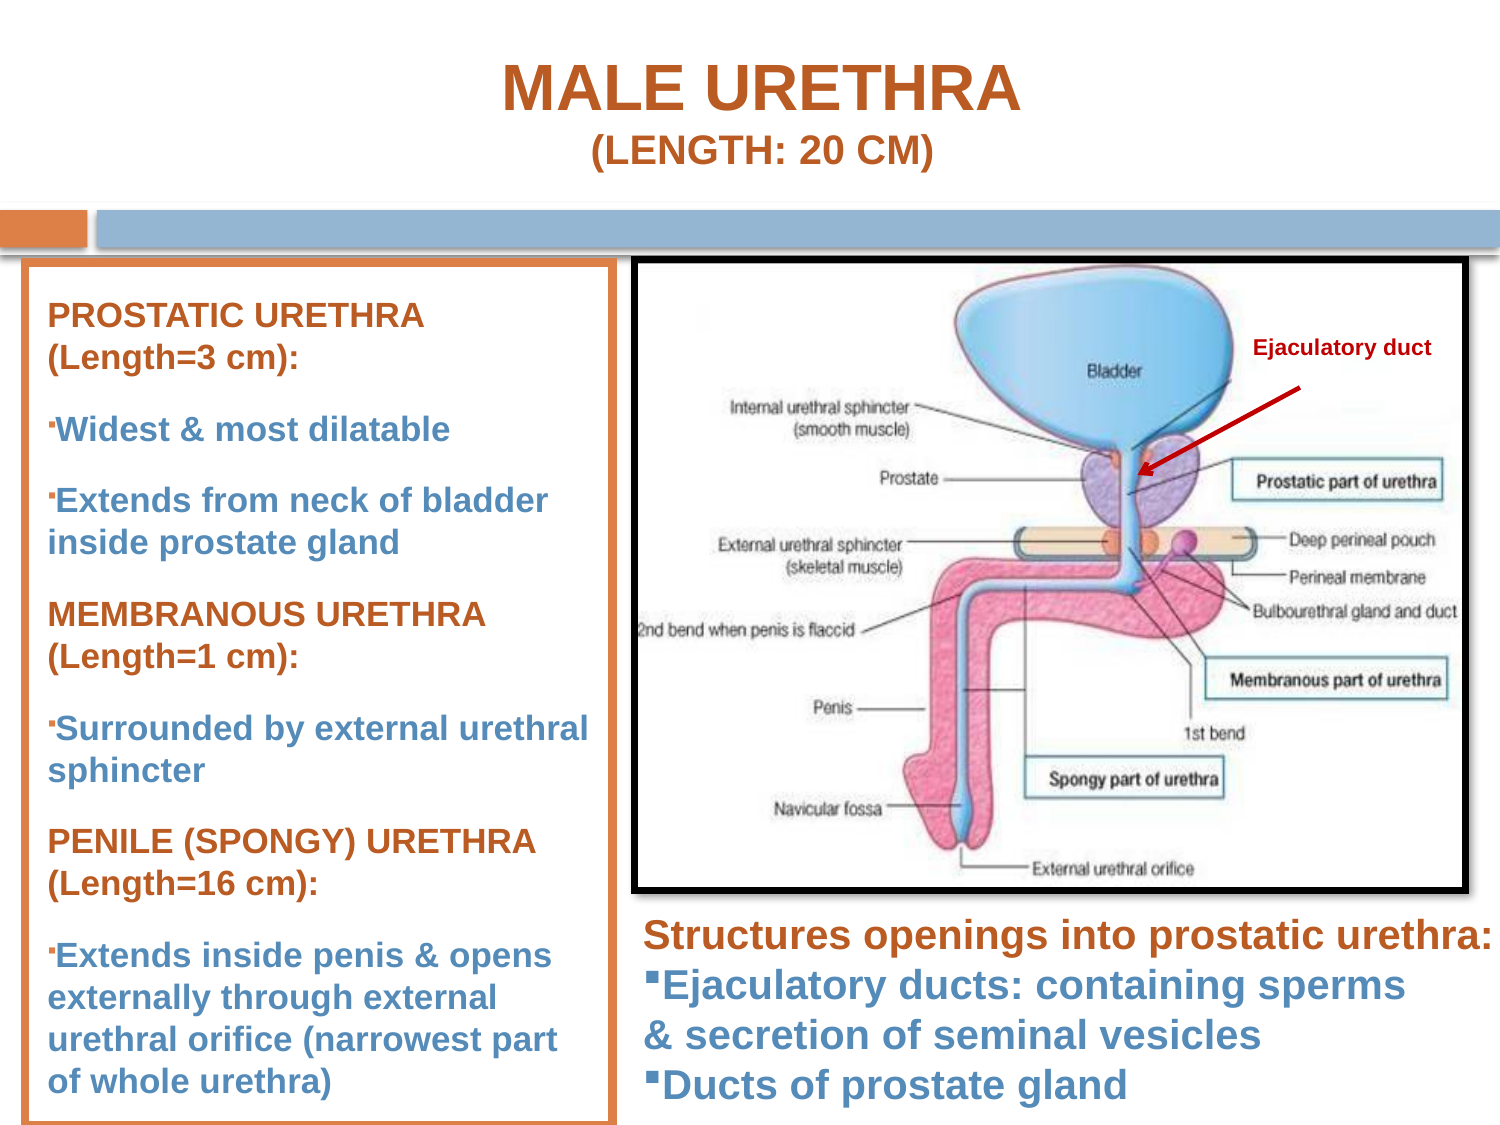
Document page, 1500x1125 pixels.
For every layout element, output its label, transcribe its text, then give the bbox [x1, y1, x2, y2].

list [637, 262, 1463, 888]
list PROSTATIC URETHRA (Length=3 cm): Widest & most dilatable Extends from neck of bladder inside prostate gland MEMBRANOUS URETHRA (Length=1 cm): Surrounded by external urethral sphincter PENILE (SPONGY) URETHRA (Length=16 cm): Extends inside penis & opens externally through external urethral orifice (narrowest part of whole urethra) [21, 258, 617, 1125]
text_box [1137, 387, 1301, 476]
text_box Structures openings into prostatic urethra: Ejaculatory ducts: containing sperms & secretion of seminal vesicles Ducts of prostate gland [628, 900, 1500, 1125]
title MALE URETHRA (LENGTH: 20 CM) [99, 37, 1425, 181]
